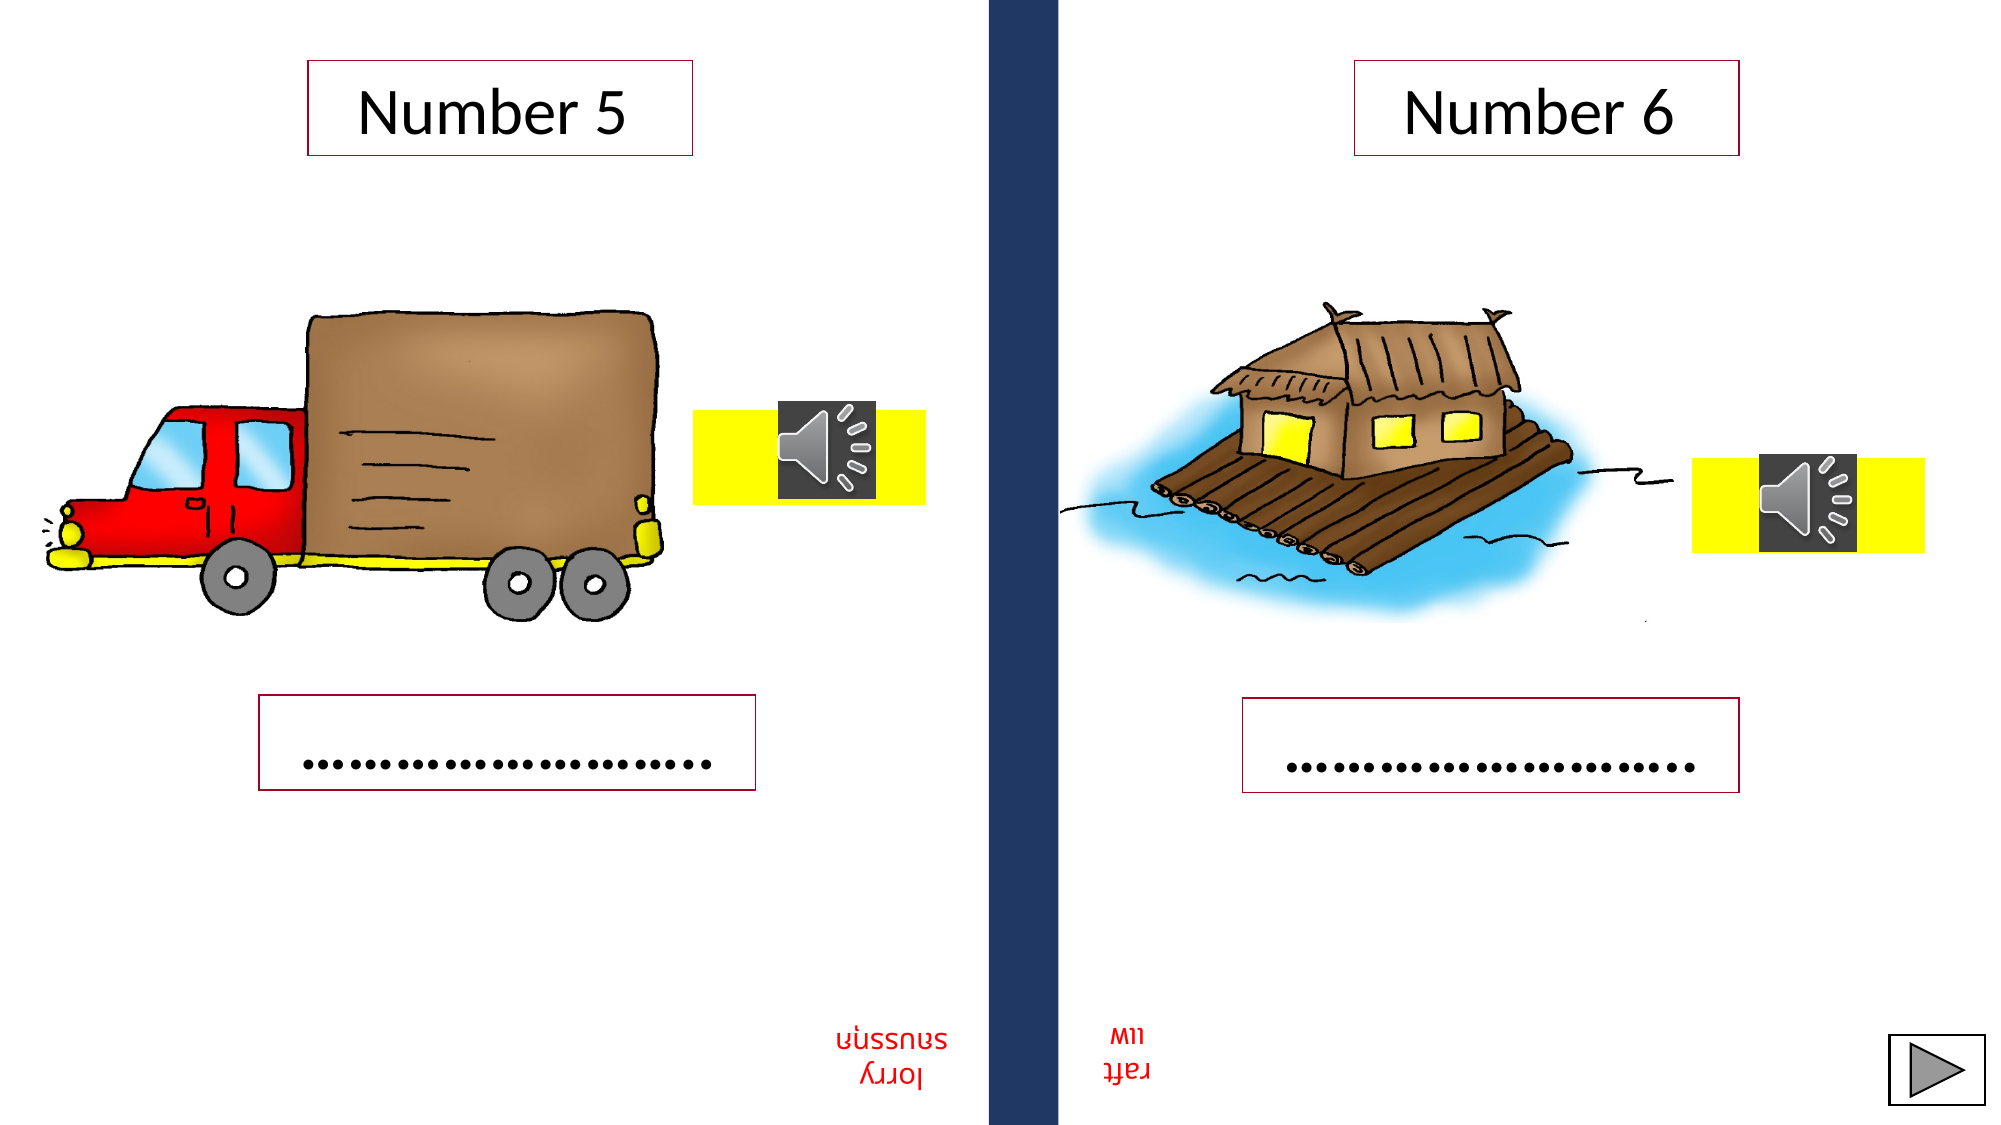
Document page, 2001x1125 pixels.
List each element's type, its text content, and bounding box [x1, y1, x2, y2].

table_header [1692, 458, 1758, 553]
text_box Number 6 [1354, 60, 1739, 156]
picture [34, 284, 677, 641]
picture [1758, 452, 1859, 553]
text_box …………………….. [259, 695, 756, 790]
picture [1060, 278, 1692, 623]
text_box …………………….. [1242, 697, 1739, 793]
table_header [693, 410, 926, 505]
picture [776, 400, 877, 501]
text_box [1888, 1034, 1986, 1106]
text_box lorry รถบรรทุก [809, 1020, 974, 1106]
text_box [988, 0, 1059, 1125]
table_header [1859, 458, 1925, 553]
text_box raft แพ [1073, 1015, 1182, 1101]
text_box Number 5 [308, 60, 693, 156]
